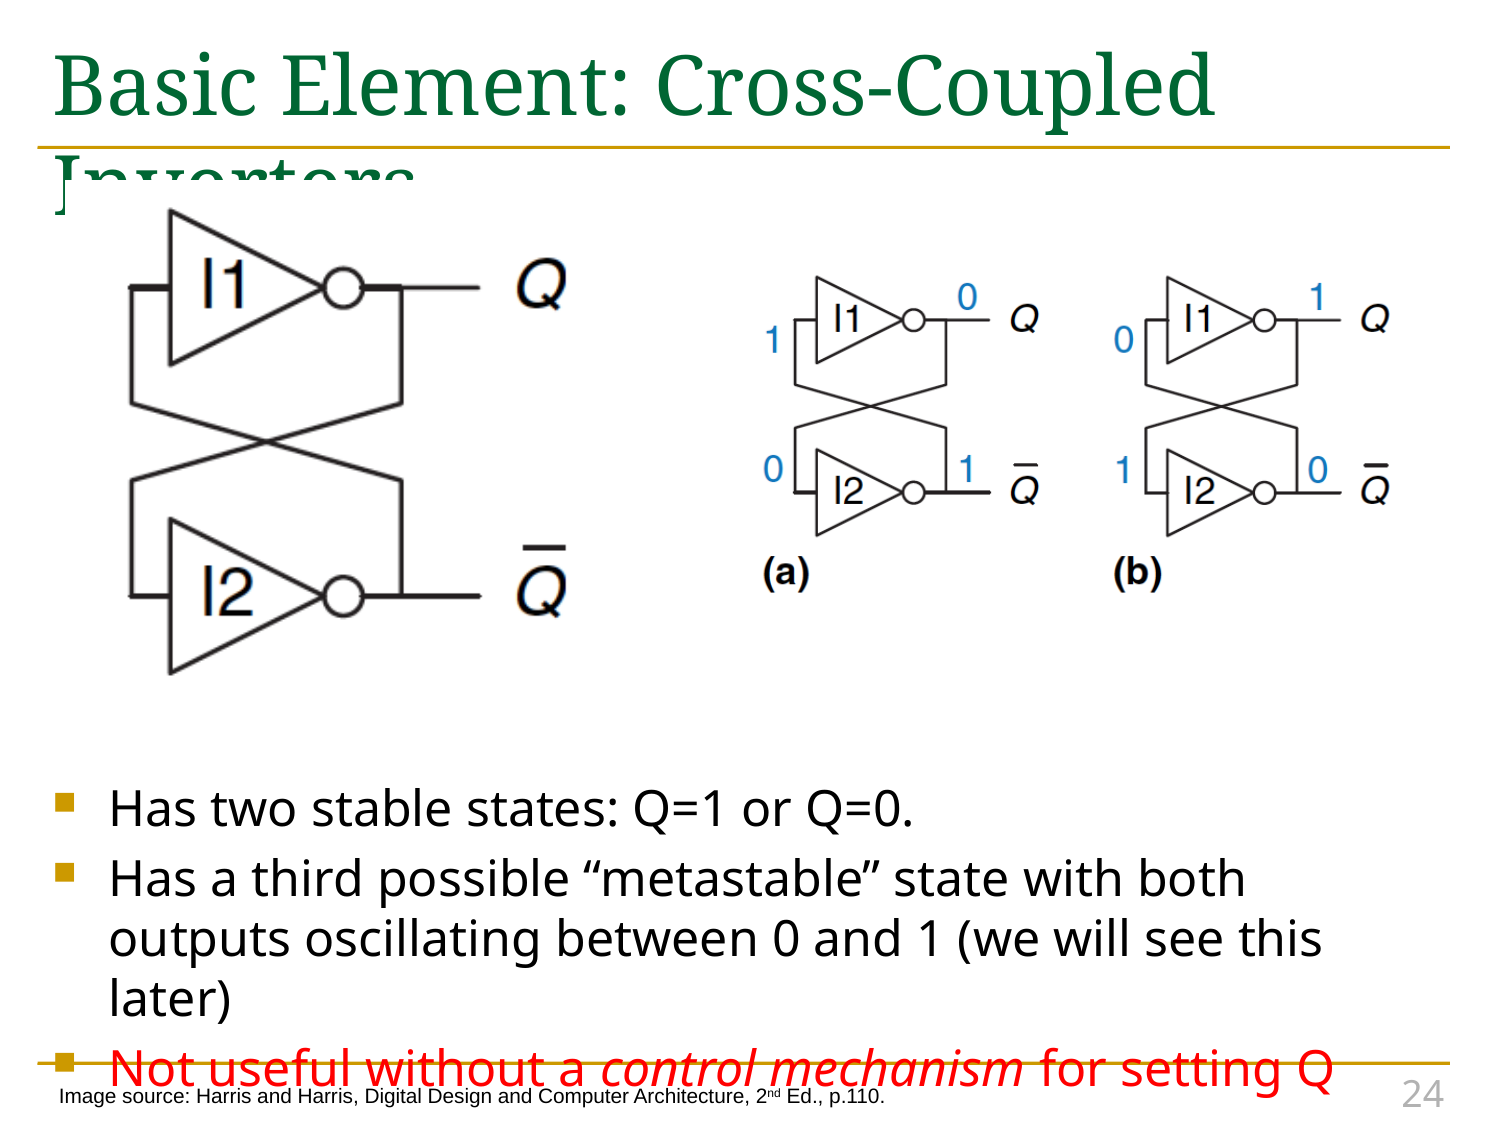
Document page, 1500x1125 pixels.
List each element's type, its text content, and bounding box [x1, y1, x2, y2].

list Has two stable states: Q=1 or Q=0. Has a third possible “metastable” state with both outputs oscillating between 0 and 1 (we will see this later) Not useful without a control mechanism for setting Q [37, 769, 1450, 1016]
slide_number 24 [1121, 1066, 1460, 1125]
picture [64, 180, 610, 688]
title Basic Element: Cross-Coupled Inverters [37, 24, 1450, 200]
picture [722, 259, 1422, 628]
text_box Image source: Harris and Harris, Digital Design and Computer Architecture, 2nd Ed., p.110. [44, 1075, 901, 1116]
